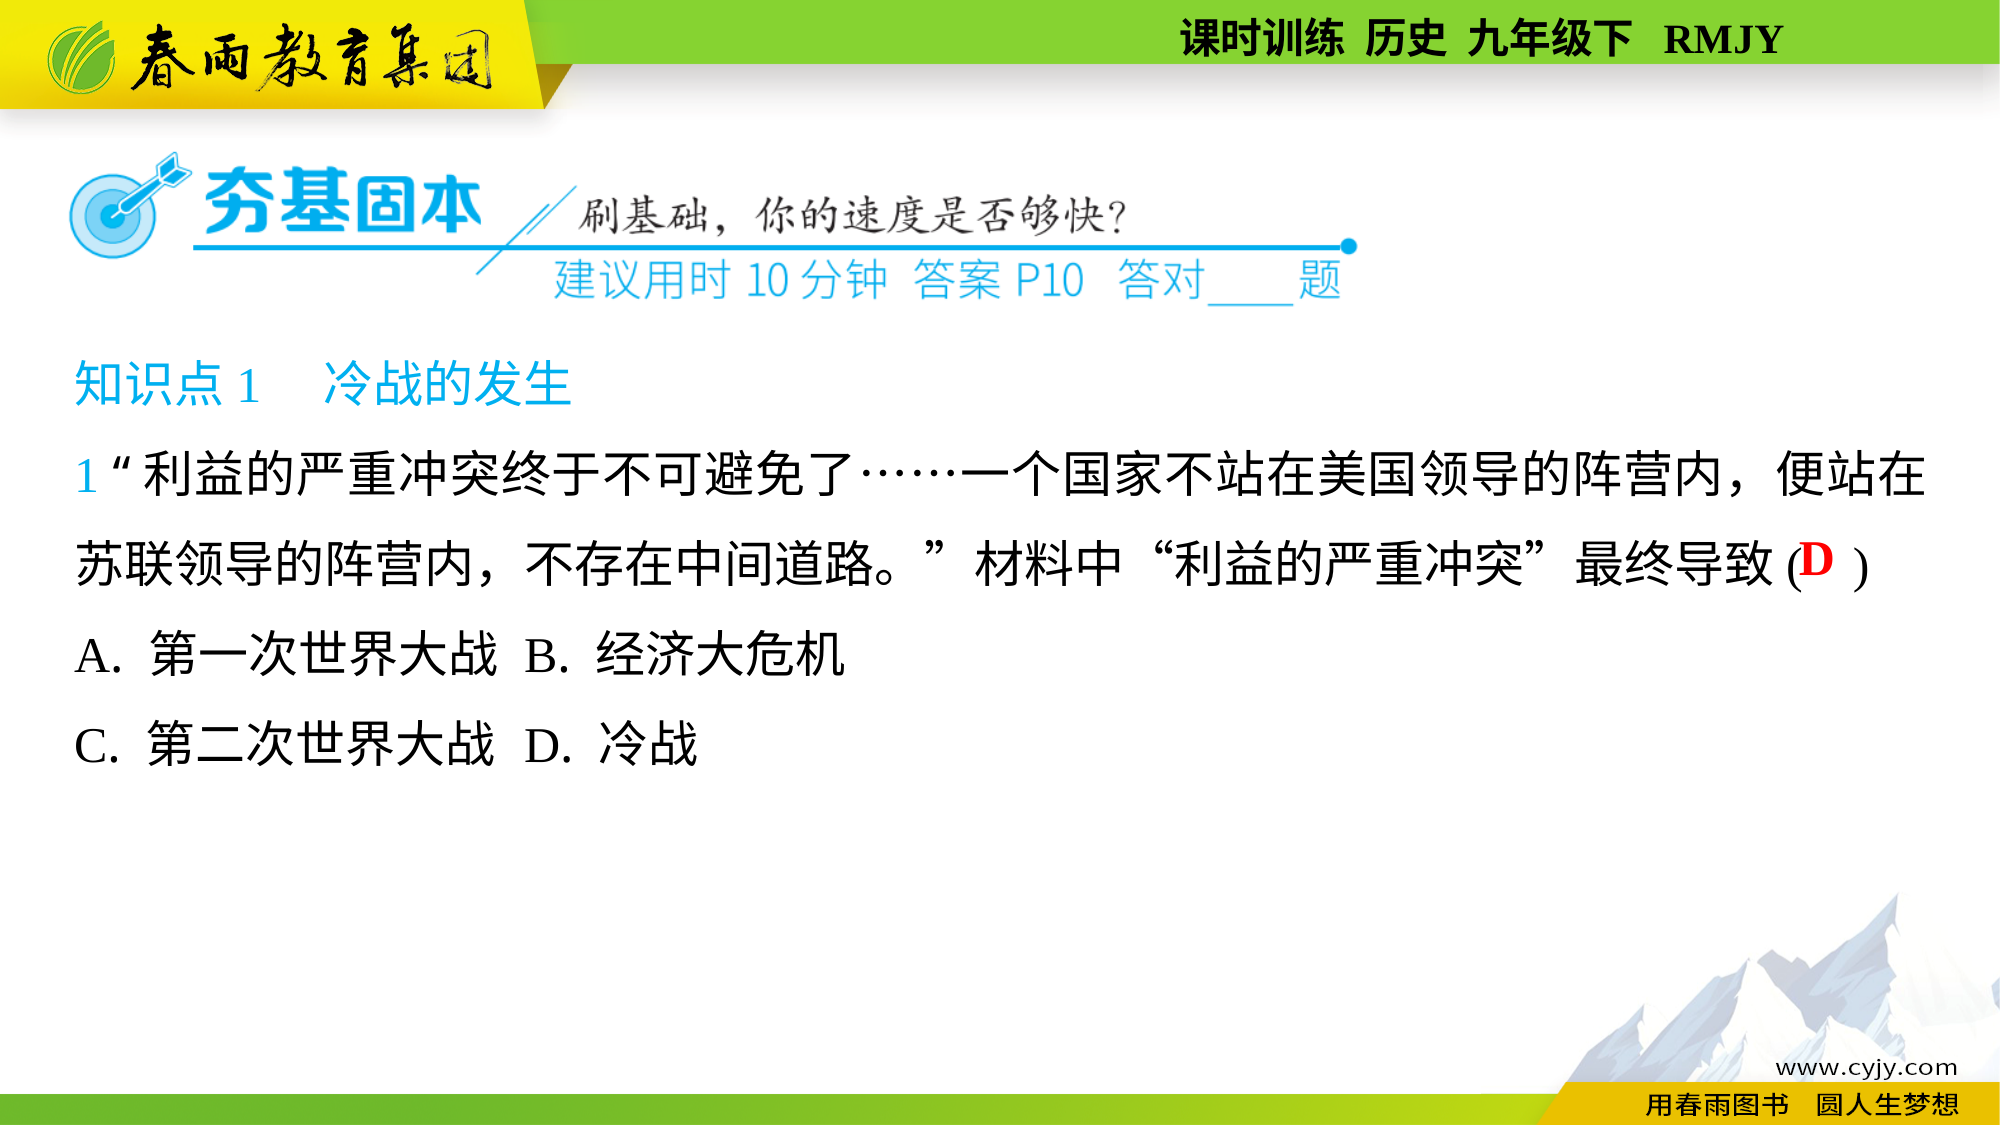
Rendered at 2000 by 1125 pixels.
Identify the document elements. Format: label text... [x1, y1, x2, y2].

text_box D [1783, 518, 1850, 593]
list 知识点1 冷战的发生 1 “利益的严重冲突终于不可避免了……一个国家不站在美国领导的阵营内，便站在苏联领导的阵营内，不存在中间道路。”材料中“利益的严重冲突”最终导致( ) A. 第一次世界大战 B. 经济大危机 C. 第二次世界大战 D. 冷战 [59, 314, 1944, 785]
picture [0, 0, 2000, 1125]
